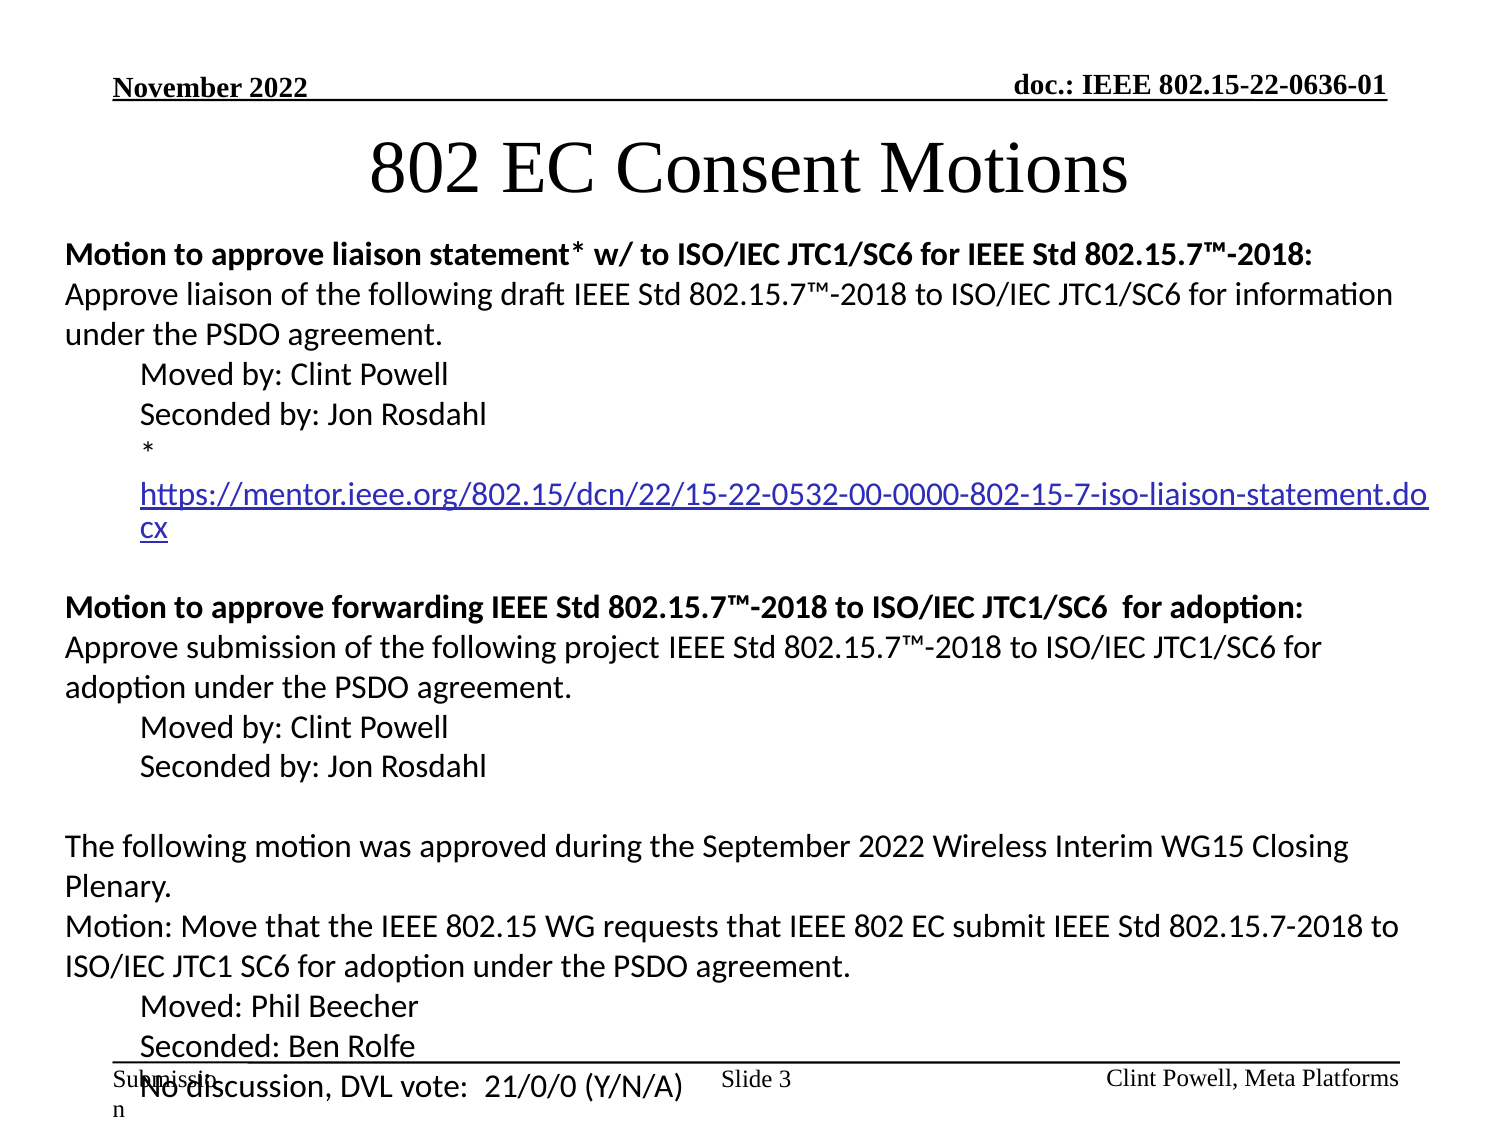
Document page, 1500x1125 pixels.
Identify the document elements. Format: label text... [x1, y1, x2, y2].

text_box Motion to approve liaison statement* w/ to ISO/IEC JTC1/SC6 for IEEE Std 802.15.7™-2018: Approve liaison of the following draft IEEE Std 802.15.7™-2018 to ISO/IEC JTC1/SC6 for information under the PSDO agreement. Moved by: Clint Powell Seconded by: Jon Rosdahl *https://mentor.ieee.org/802.15/dcn/22/15-22-0532-00-0000-802-15-7-iso-liaison-statement.docx Motion to approve forwarding IEEE Std 802.15.7™-2018 to ISO/IEC JTC1/SC6 for adoption: Approve submission of the following project IEEE Std 802.15.7™-2018 to ISO/IEC JTC1/SC6 for adoption under the PSDO agreement. Moved by: Clint Powell Seconded by: Jon Rosdahl The following motion was approved during the September 2022 Wireless Interim WG15 Closing Plenary. Motion: Move that the IEEE 802.15 WG requests that IEEE 802 EC submit IEEE Std 802.15.7-2018 to ISO/IEC JTC1 SC6 for adoption under the PSDO agreement. Moved: Phil Beecher Seconded: Ben Rolfe No discussion, DVL vote: 21/0/0 (Y/N/A) [50, 224, 1450, 1078]
text_box 802 EC Consent Motions [112, 75, 1388, 224]
slide_number Slide 3 [712, 1078, 800, 1093]
